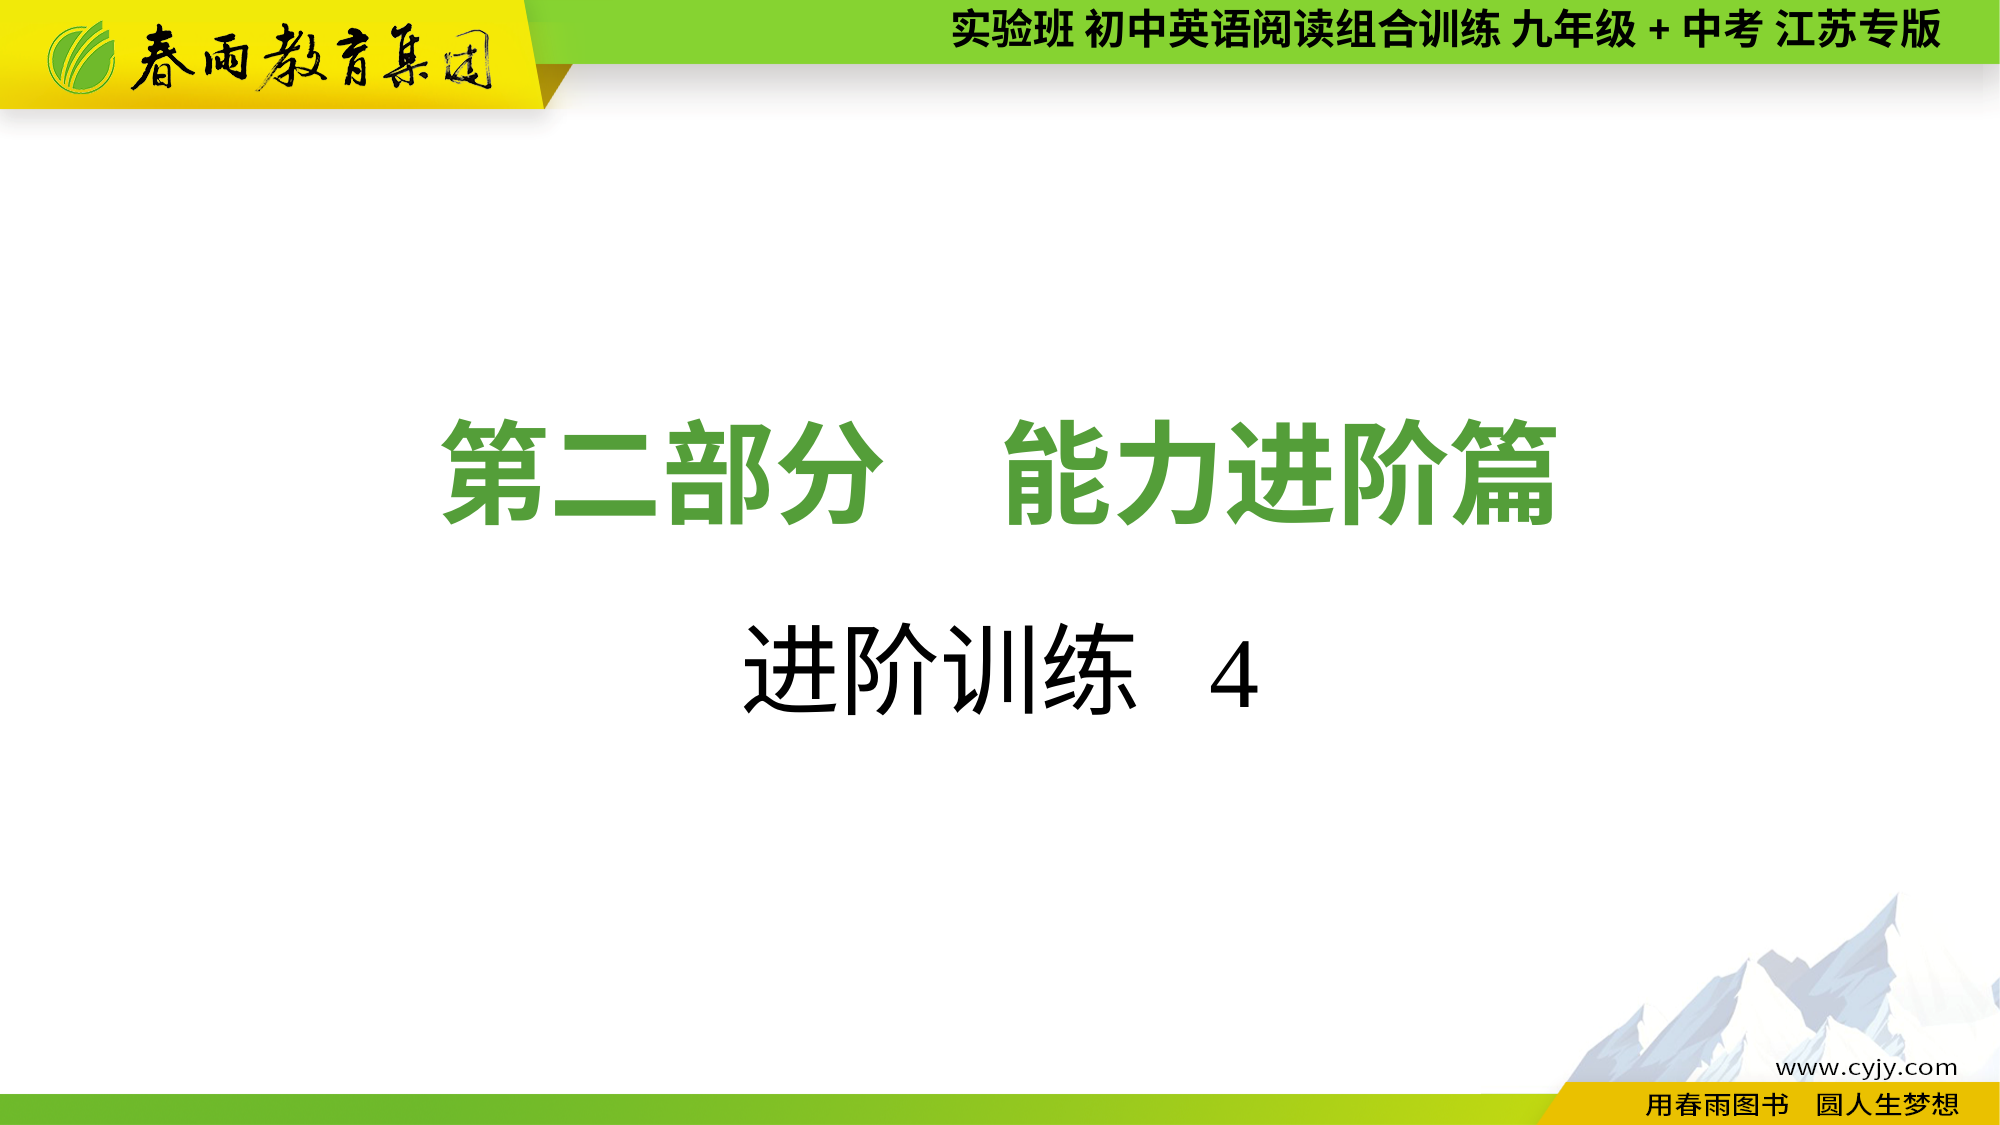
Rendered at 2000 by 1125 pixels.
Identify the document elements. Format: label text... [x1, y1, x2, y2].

text_box 进阶训练 4 [54, 540, 1946, 736]
picture [0, 0, 2000, 1125]
text_box 第二部分 能力进阶篇 [54, 327, 1946, 540]
